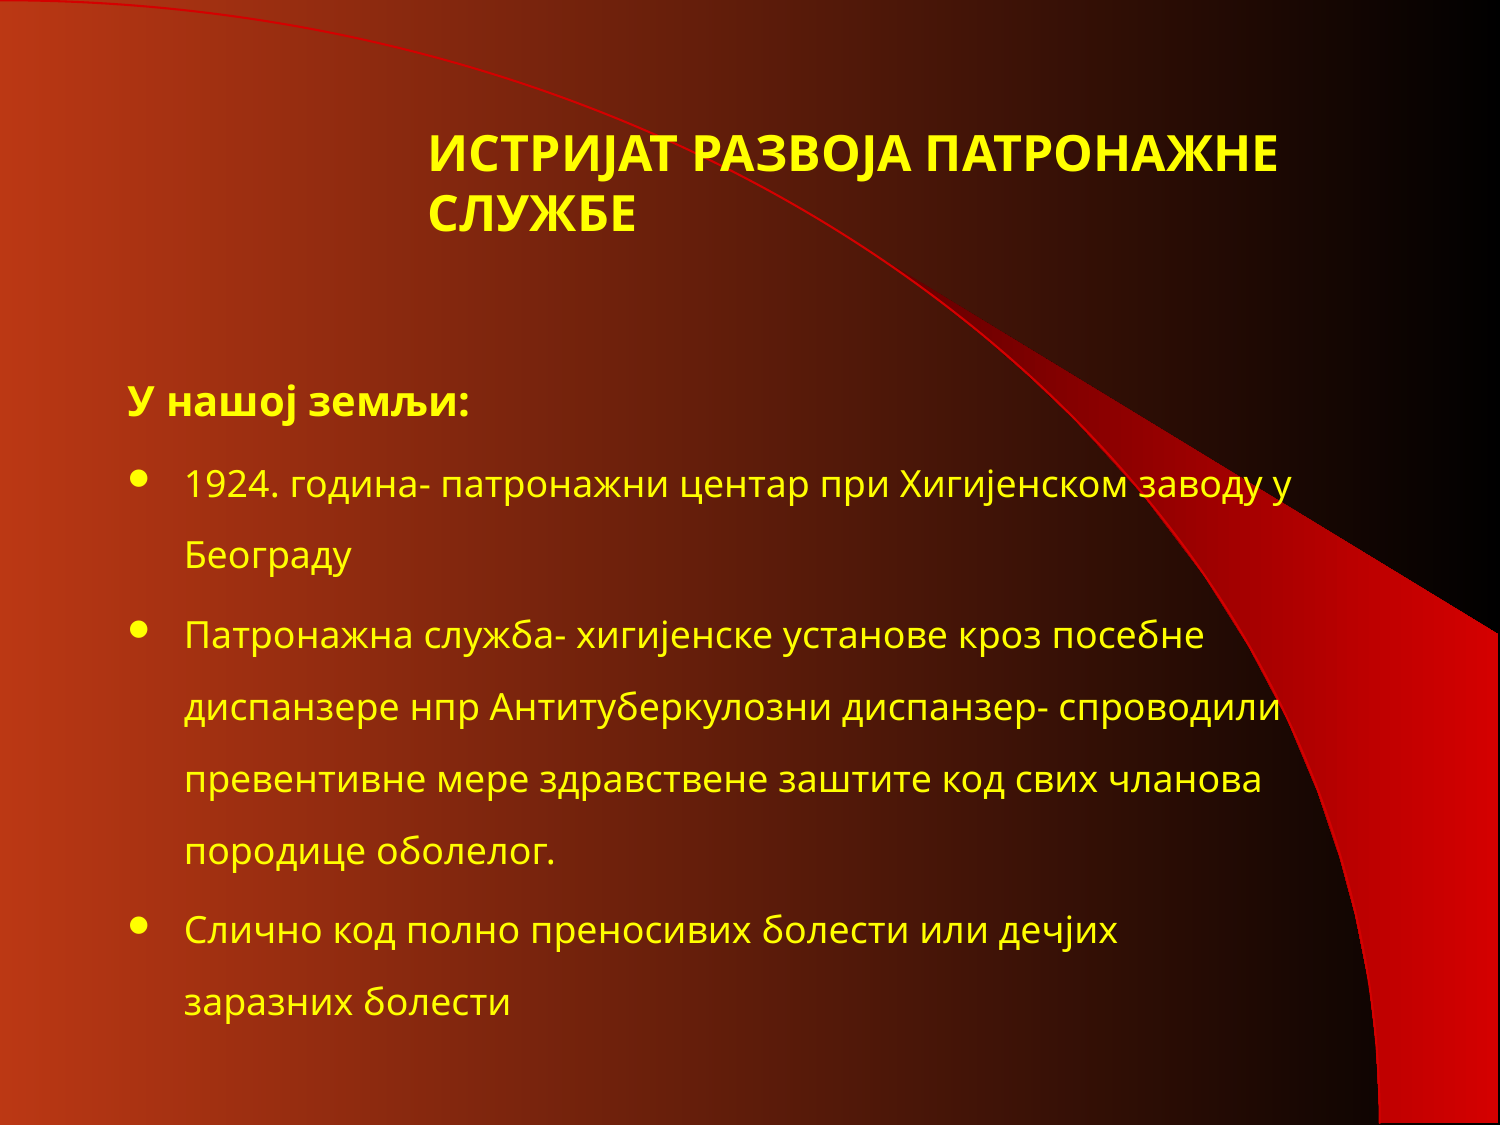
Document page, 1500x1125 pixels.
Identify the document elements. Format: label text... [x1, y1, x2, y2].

list У нашој земљи: 1924. година- патронажни центар при Хигијенском заводу у Београду Патронажна служба- хигијенске установе кроз посебне диспанзере нпр Антитуберкулозни диспанзер- спроводили превентивне мере здравствене заштите код свих чланова породице оболелог. Слично код полно преносивих болести или дечјих заразних болести [112, 337, 1313, 1088]
title ИСТРИЈАТ РАЗВОЈА ПАТРОНАЖНЕ СЛУЖБЕ [412, 87, 1426, 276]
